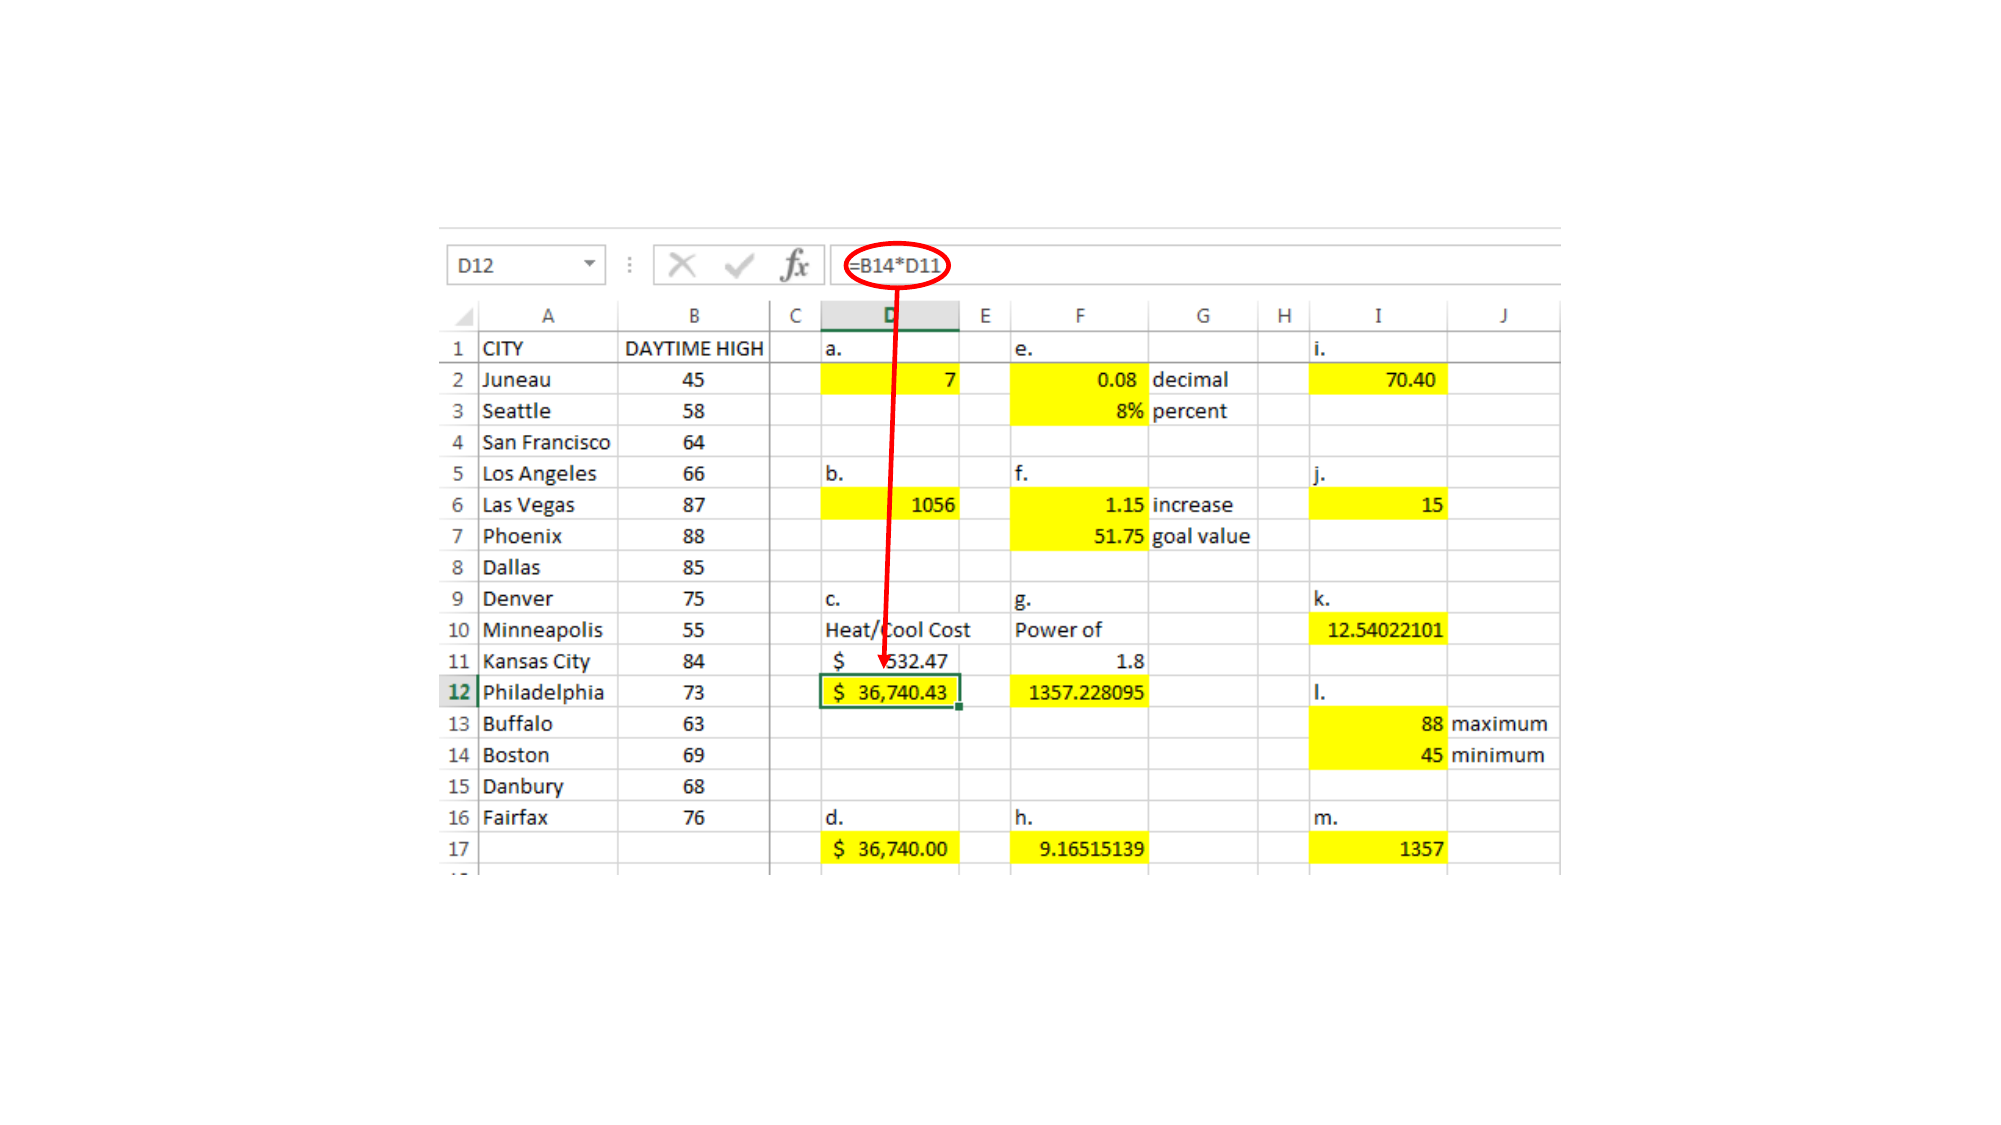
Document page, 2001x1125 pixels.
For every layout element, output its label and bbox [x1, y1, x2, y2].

text_box [883, 287, 898, 669]
list [439, 226, 1561, 875]
